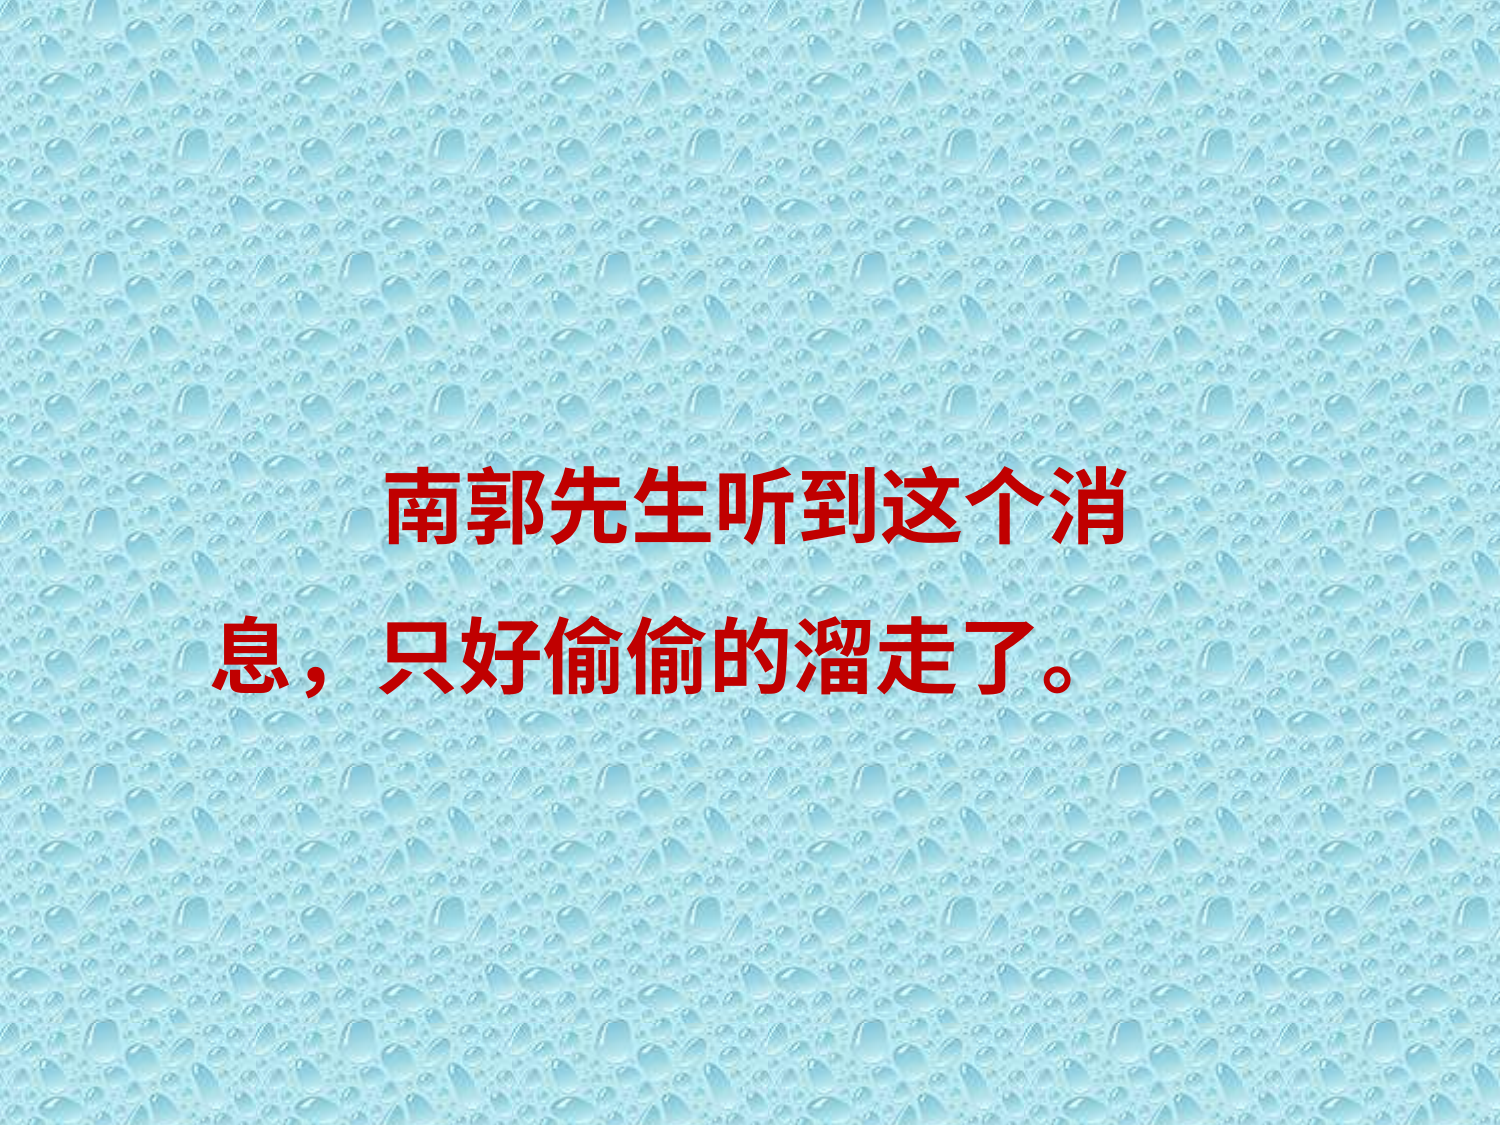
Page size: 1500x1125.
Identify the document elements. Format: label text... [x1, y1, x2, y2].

text_box 南郭先生听到这个消息，只好偷偷的溜走了。 [194, 397, 1294, 712]
picture [0, 0, 1500, 1125]
